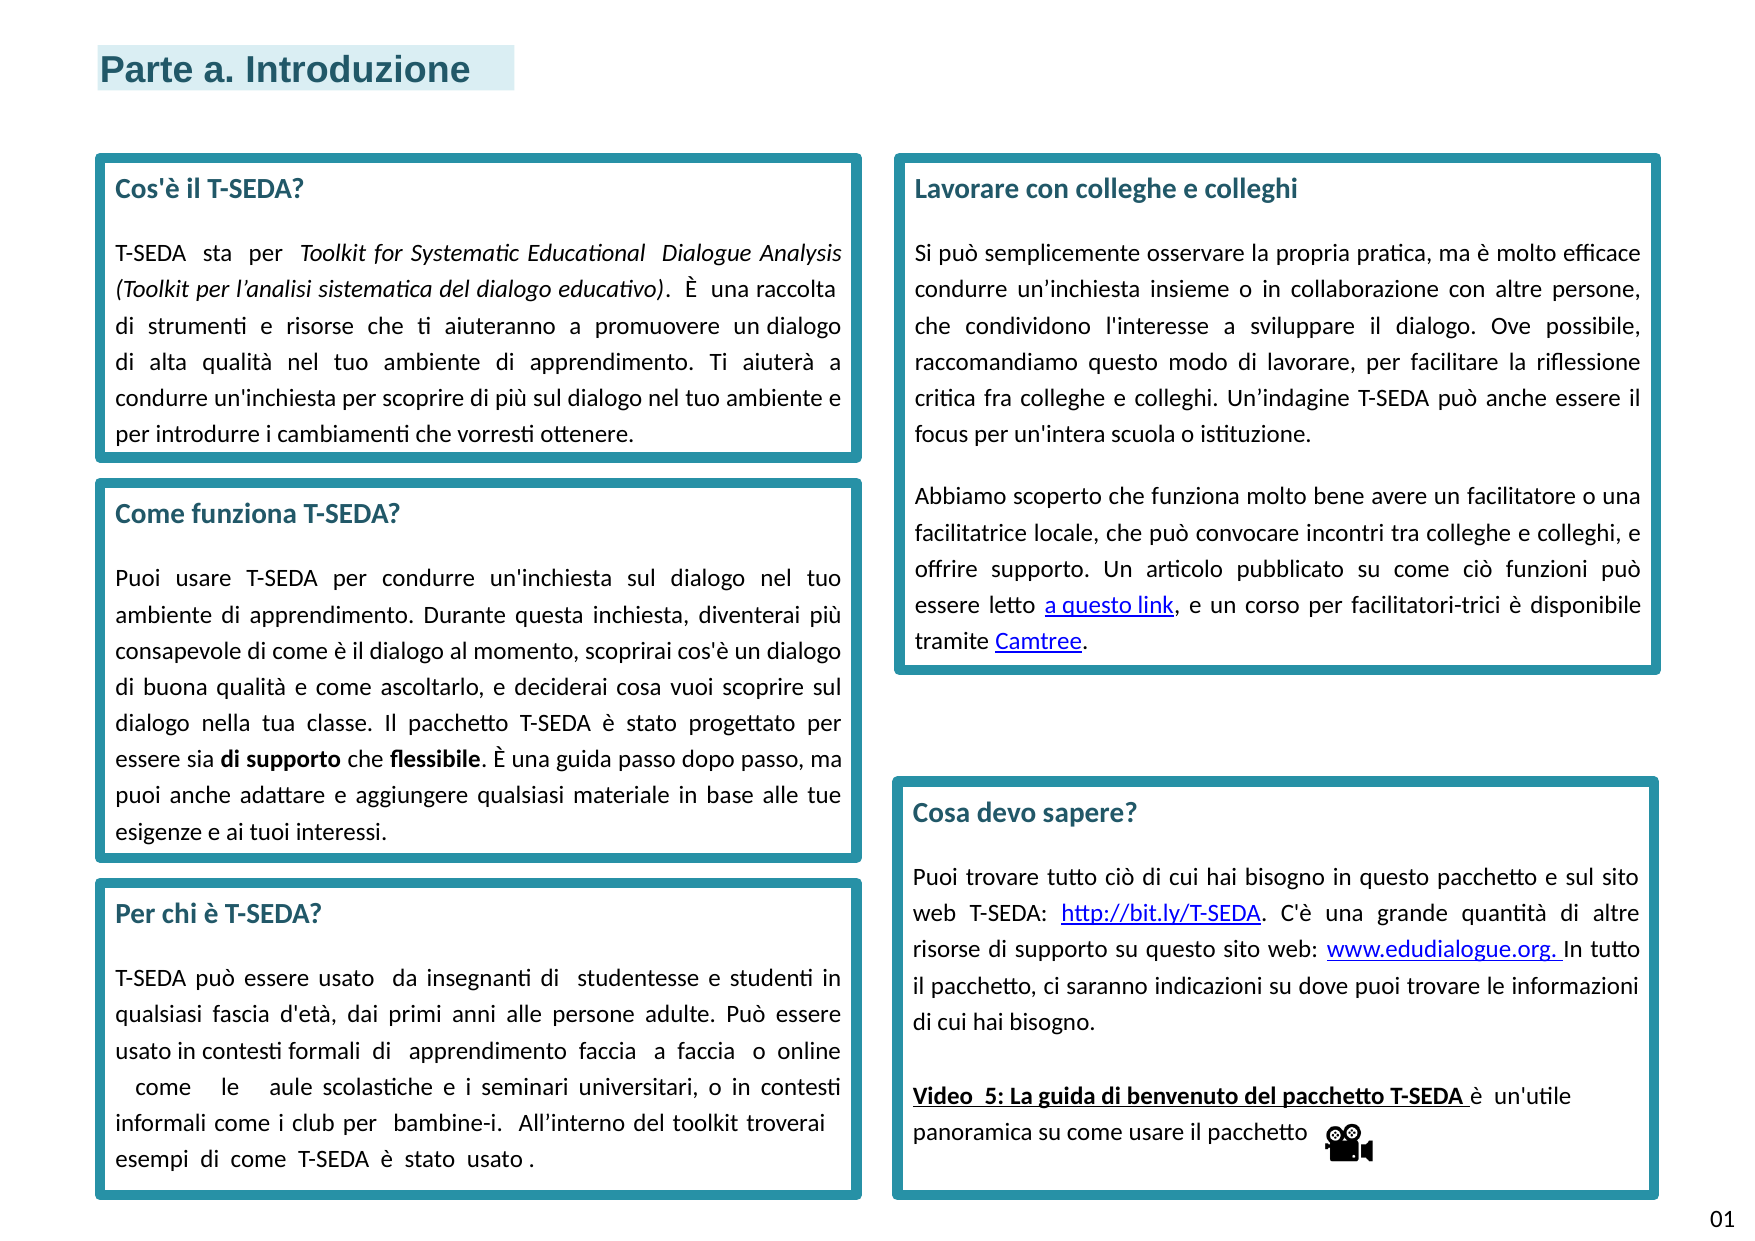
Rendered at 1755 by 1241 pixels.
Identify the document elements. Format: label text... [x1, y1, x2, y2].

text_box [1320, 1113, 1377, 1171]
text_box Lavorare con colleghe e colleghi Si può semplicemente osservare la propria pratica, ma è molto efficace condurre un’inchiesta insieme o in collaborazione con altre persone, che condividono l'interesse a sviluppare il dialogo. Ove possibile, raccomandiamo questo modo di lavorare, per facilitare la riflessione critica fra colleghe e colleghi. Un’indagine T-SEDA può anche essere il focus per un'intera scuola o istituzione. Abbiamo scoperto che funziona molto bene avere un facilitatore o una facilitatrice locale, che può convocare incontri tra colleghe e colleghi, e offrire supporto. Un articolo pubblicato su come ciò funzioni può essere letto a questo link, e un corso per facilitatori-trici è disponibile tramite Camtree. [899, 157, 1656, 671]
text_box Parte a. Introduzione [97, 45, 515, 91]
text_box 01 [1695, 1195, 1752, 1241]
text_box Cos'è il T-SEDA? T-SEDA sta per Toolkit for Systematic Educational Dialogue Analysis (Toolkit per l’analisi sistematica del dialogo educativo). È una raccolta di strumenti e risorse che ti aiuteranno a promuovere un dialogo di alta qualità nel tuo ambiente di apprendimento. Ti aiuterà a condurre un'inchiesta per scoprire di più sul dialogo nel tuo ambiente e per introdurre i cambiamenti che vorresti ottenere. [100, 157, 857, 458]
text_box Cosa devo sapere? Puoi trovare tutto ciò di cui hai bisogno in questo pacchetto e sul sito web T-SEDA: http://bit.ly/T-SEDA. C'è una grande quantità di altre risorse di supporto su questo sito web: www.edudialogue.org. In tutto il pacchetto, ci saranno indicazioni su dove puoi trovare le informazioni di cui hai bisogno. Video 5: La guida di benvenuto del pacchetto T-SEDA è un'utile panoramica su come usare il pacchetto [897, 781, 1654, 1196]
text_box Come funziona T-SEDA? Puoi usare T-SEDA per condurre un'inchiesta sul dialogo nel tuo ambiente di apprendimento. Durante questa inchiesta, diventerai più consapevole di come è il dialogo al momento, scoprirai cos'è un dialogo di buona qualità e come ascoltarlo, e deciderai cosa vuoi scoprire sul dialogo nella tua classe. Il pacchetto T-SEDA è stato progettato per essere sia di supporto che flessibile. È una guida passo dopo passo, ma puoi anche adattare e aggiungere qualsiasi materiale in base alle tue esigenze e ai tuoi interessi. [100, 482, 857, 858]
text_box Per chi è T-SEDA? T-SEDA può essere usato da insegnanti di studentesse e studenti in qualsiasi fascia d'età, dai primi anni alle persone adulte. Può essere usato in contesti formali di apprendimento faccia a faccia o online come le aule scolastiche e i seminari universitari, o in contesti informali come i club per bambine-i. All’interno del toolkit troverai esempi di come T-SEDA è stato usato . [100, 882, 857, 1196]
